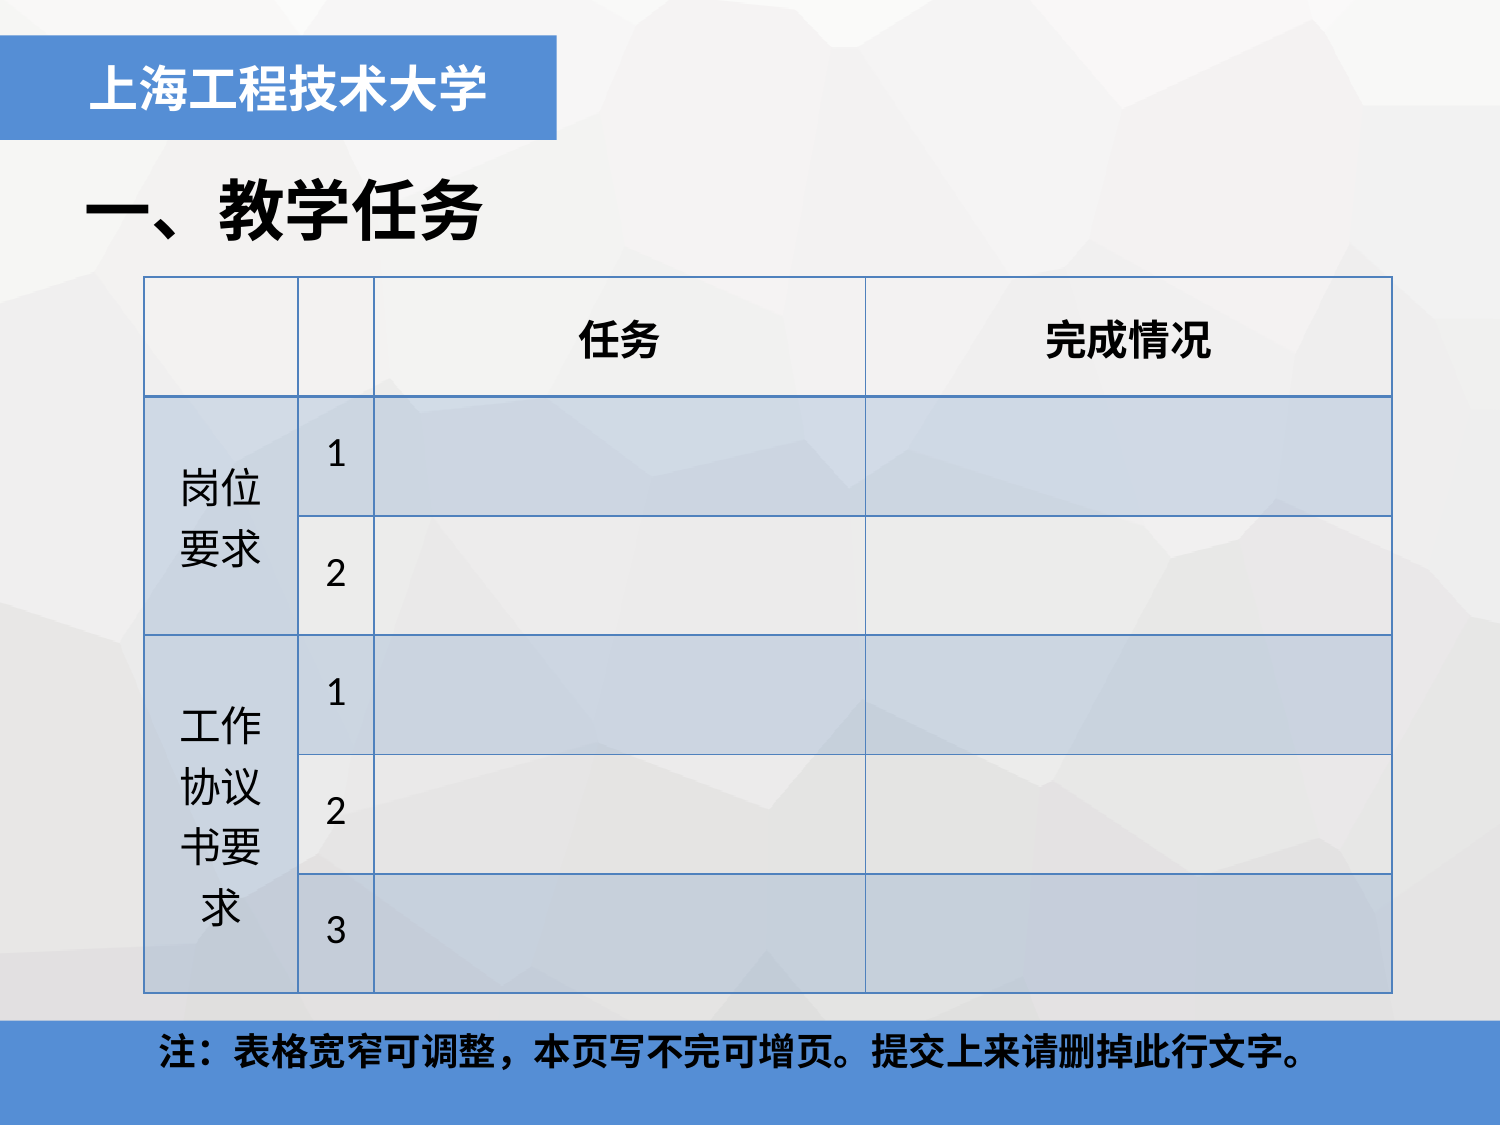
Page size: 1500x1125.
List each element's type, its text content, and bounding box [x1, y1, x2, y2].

table_cell [866, 636, 1391, 754]
table_cell 工作协议书要求 [145, 636, 297, 992]
table_cell [866, 517, 1391, 634]
table_header 完成情况 [866, 278, 1391, 395]
table_cell 1 [299, 636, 373, 754]
table_cell [375, 755, 865, 873]
table_cell [866, 398, 1391, 515]
table_cell [375, 636, 865, 754]
text_box 上海工程技术大学 [73, 49, 504, 125]
picture [0, 0, 1500, 1020]
table_cell [375, 517, 865, 634]
text_box [0, 35, 557, 140]
table_cell 岗位要求 [145, 398, 297, 634]
table_cell [375, 875, 865, 992]
table_header [299, 278, 373, 395]
table_header 任务 [375, 278, 865, 395]
table_cell 2 [299, 517, 373, 634]
table_cell [866, 875, 1391, 992]
table_cell 2 [299, 755, 373, 873]
text_box [0, 1020, 1500, 1125]
table_header [145, 278, 297, 395]
table_cell 1 [299, 398, 373, 515]
text_box 注：表格宽窄可调整，本页写不完可增页。提交上来请删掉此行文字。 [144, 1020, 1318, 1081]
text_box 一、教学任务 [70, 161, 587, 256]
table_cell 3 [299, 875, 373, 992]
table_cell [866, 755, 1391, 873]
table_cell [375, 398, 865, 515]
